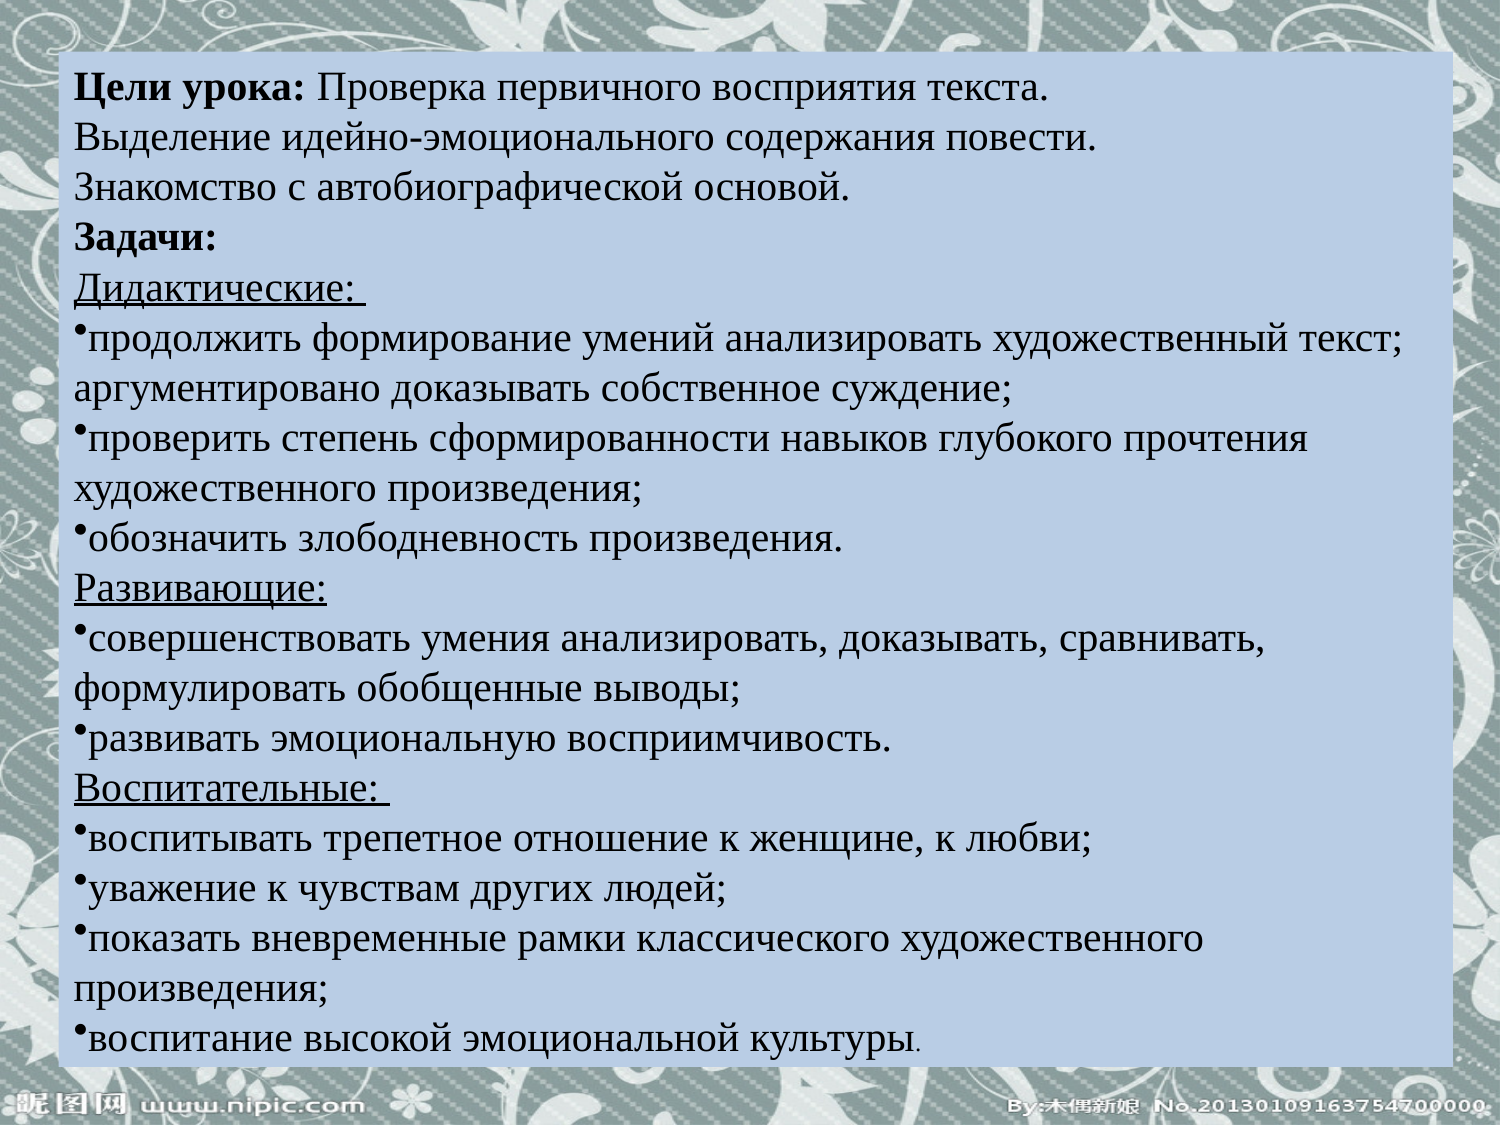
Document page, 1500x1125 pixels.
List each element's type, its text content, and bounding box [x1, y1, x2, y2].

text_box Цели урока: Проверка первичного восприятия текста. Выделение идейно-эмоционального содержания повести. Знакомство с автобиографической основой. Задачи: Дидактические: продолжить формирование умений анализировать художественный текст; аргументировано доказывать собственное суждение; проверить степень сформированности навыков глубокого прочтения художественного произведения; обозначить злободневность произведения. Развивающие: совершенствовать умения анализировать, доказывать, сравнивать, формулировать обобщенные выводы; развивать эмоциональную восприимчивость. Воспитательные: воспитывать трепетное отношение к женщине, к любви; уважение к чувствам других людей; показать вневременные рамки классического художественного произведения; воспитание высокой эмоциональной культуры. [58, 51, 1453, 1067]
picture [0, 0, 1500, 1125]
